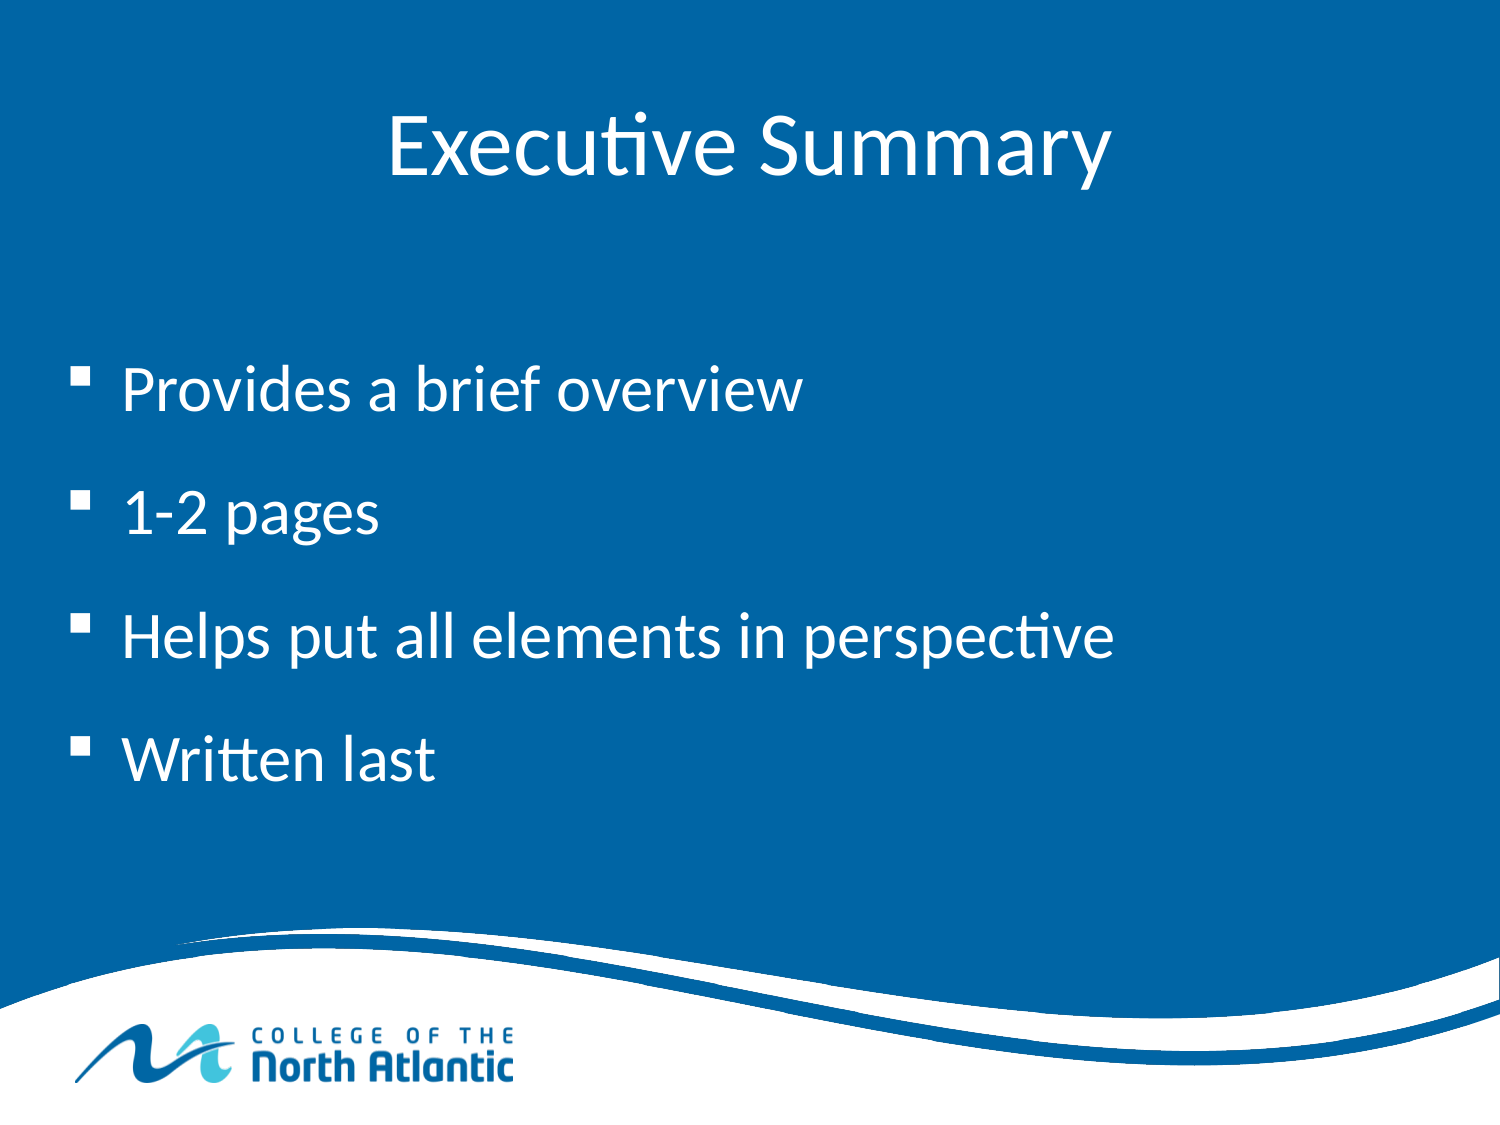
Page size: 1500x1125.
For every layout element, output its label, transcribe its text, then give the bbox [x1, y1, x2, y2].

picture [0, 928, 1500, 1125]
list Provides a brief overview 1-2 pages Helps put all elements in perspective Written last [50, 337, 1438, 1000]
title Executive Summary [75, 45, 1425, 233]
